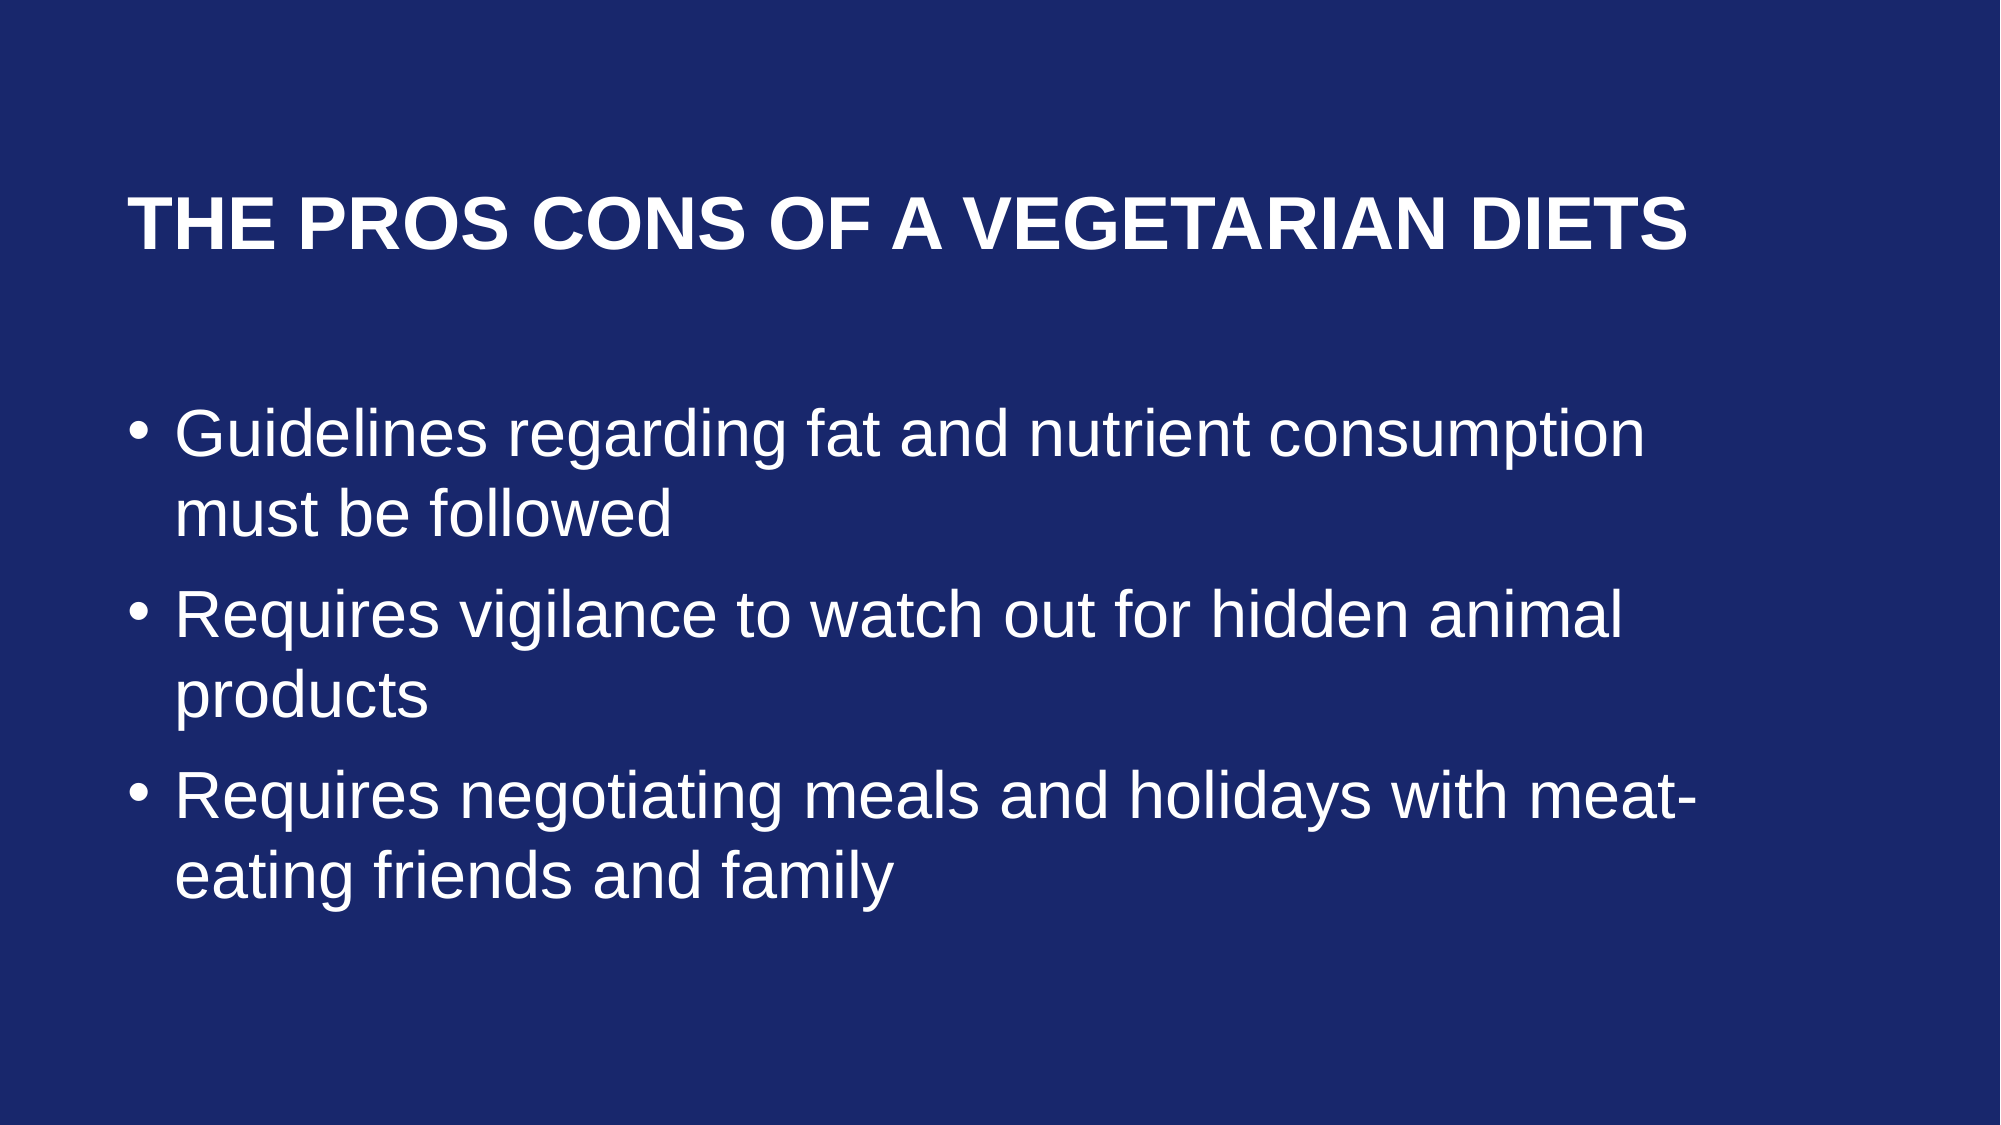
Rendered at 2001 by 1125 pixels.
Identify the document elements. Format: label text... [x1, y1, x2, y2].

title The Pros Cons of a Vegetarian Diets [112, 99, 1775, 339]
list Guidelines regarding fat and nutrient consumption must be followed Requires vigilance to watch out for hidden animal products Requires negotiating meals and holidays with meat-eating friends and family [112, 351, 1775, 950]
